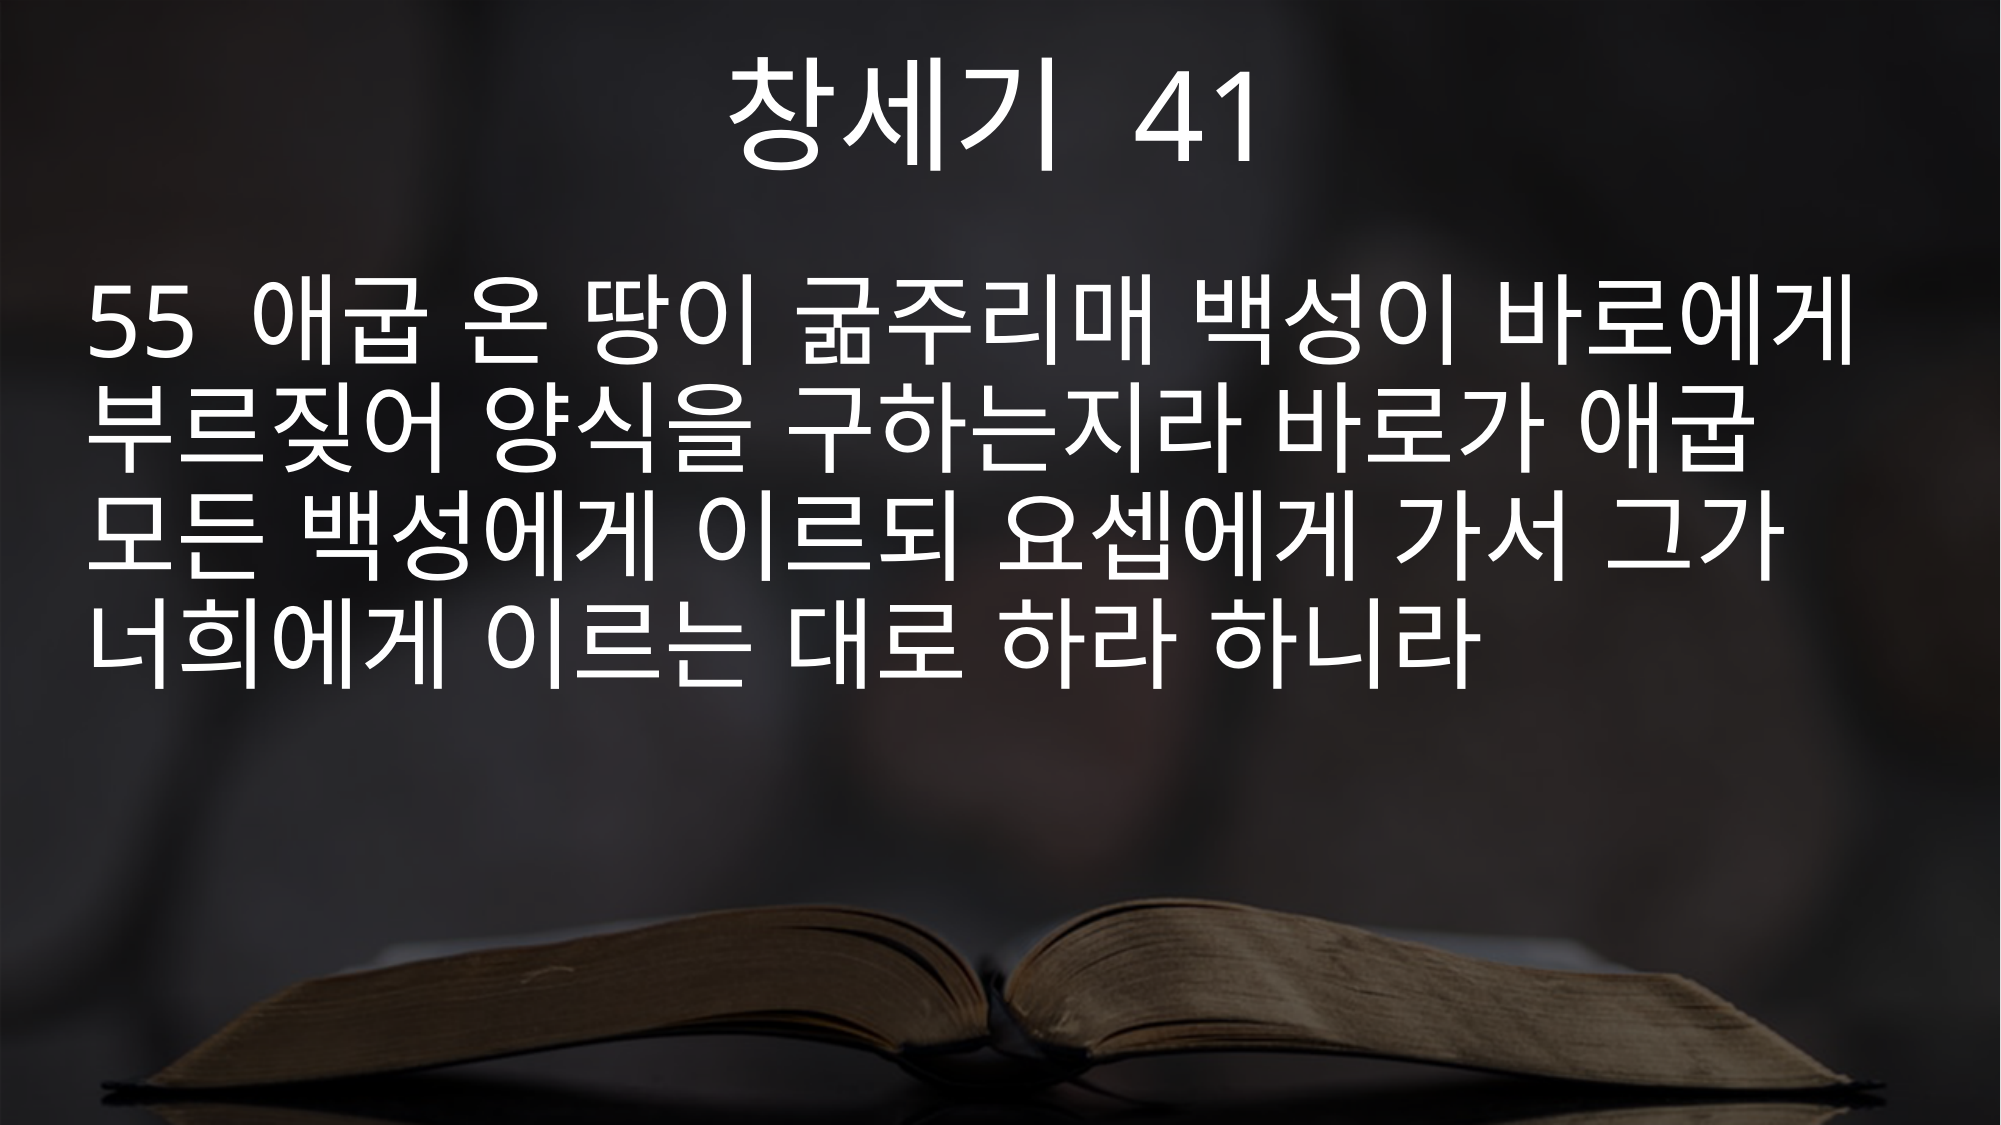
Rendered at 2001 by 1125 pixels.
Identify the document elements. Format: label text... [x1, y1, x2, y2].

picture [0, 0, 2001, 1125]
list 55 애굽 온 땅이 굶주리매 백성이 바로에게 부르짖어 양식을 구하는지라 바로가 애굽 모든 백성에게 이르되 요셉에게 가서 그가 너희에게 이르는 대로 하라 하니라 [69, 263, 1953, 423]
footer 창세기 41 [0, 32, 2000, 192]
